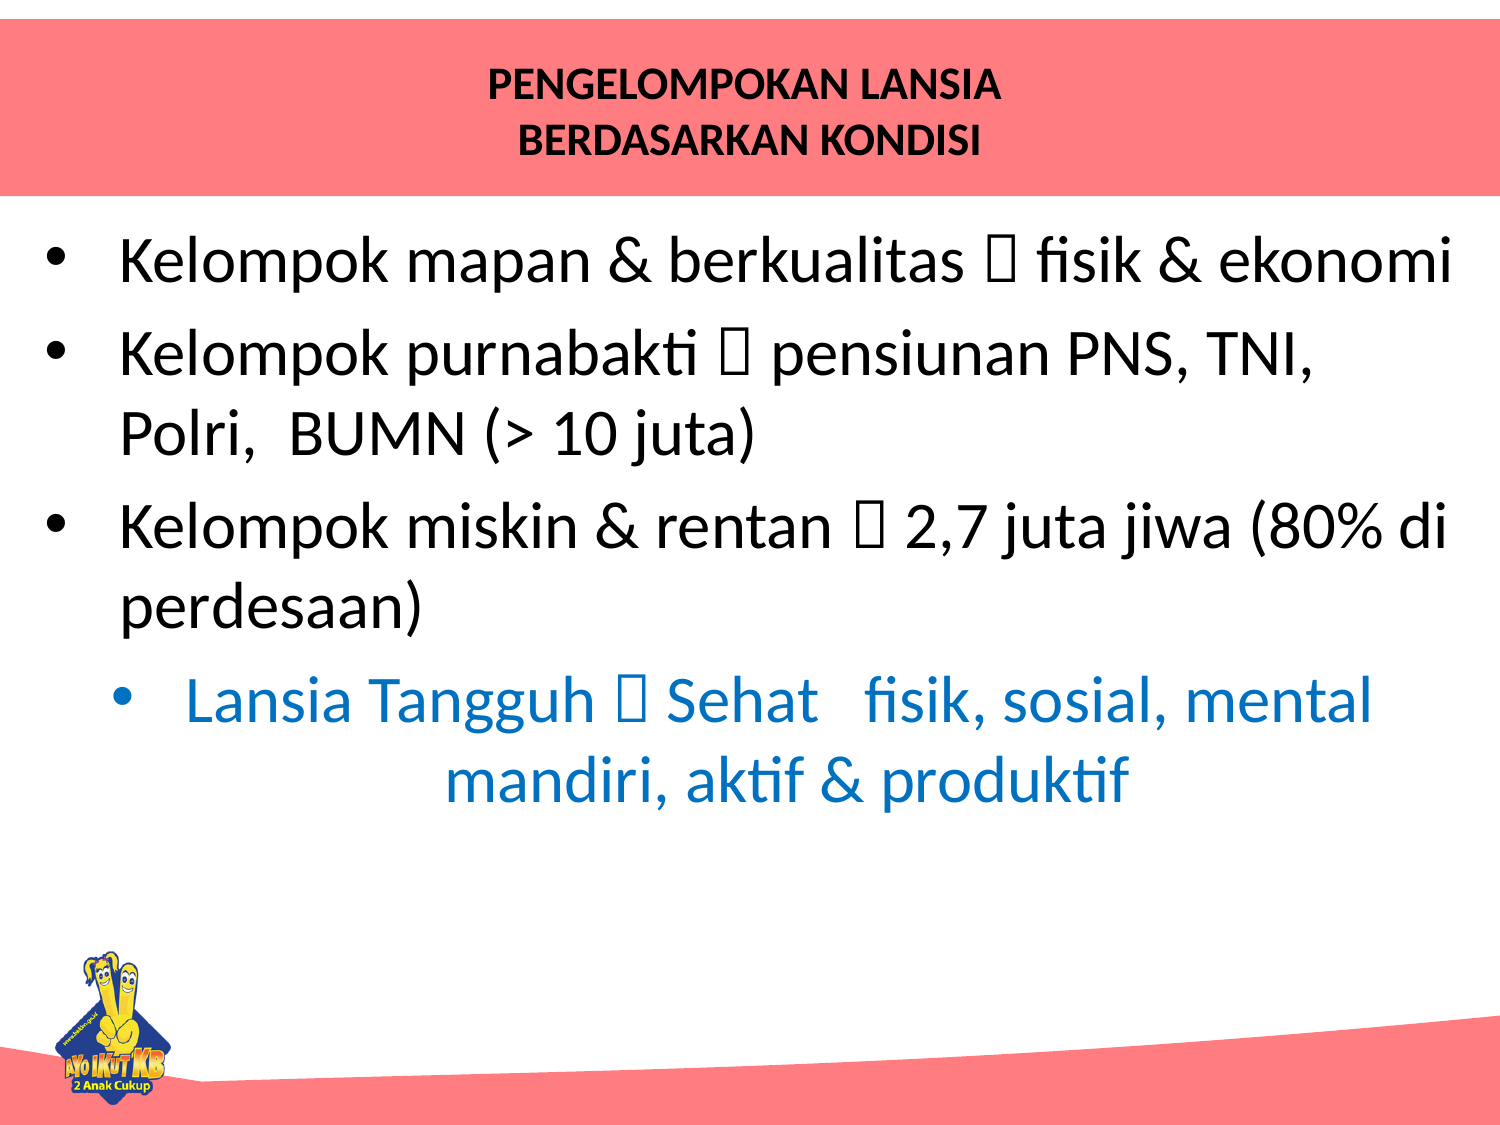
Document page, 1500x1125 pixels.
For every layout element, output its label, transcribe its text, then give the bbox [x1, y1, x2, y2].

list Kelompok mapan & berkualitas  fisik & ekonomi Kelompok purnabakti  pensiunan PNS, TNI, Polri, BUMN (> 10 juta) Kelompok miskin & rentan  2,7 juta jiwa (80% di perdesaan) Lansia Tangguh  Sehat fisik, sosial, mental mandiri, aktif & produktif [29, 208, 1471, 1024]
picture [53, 1024, 172, 1105]
title PENGELOMPOKAN LANSIA BERDASARKAN KONDISI [29, 44, 1471, 173]
